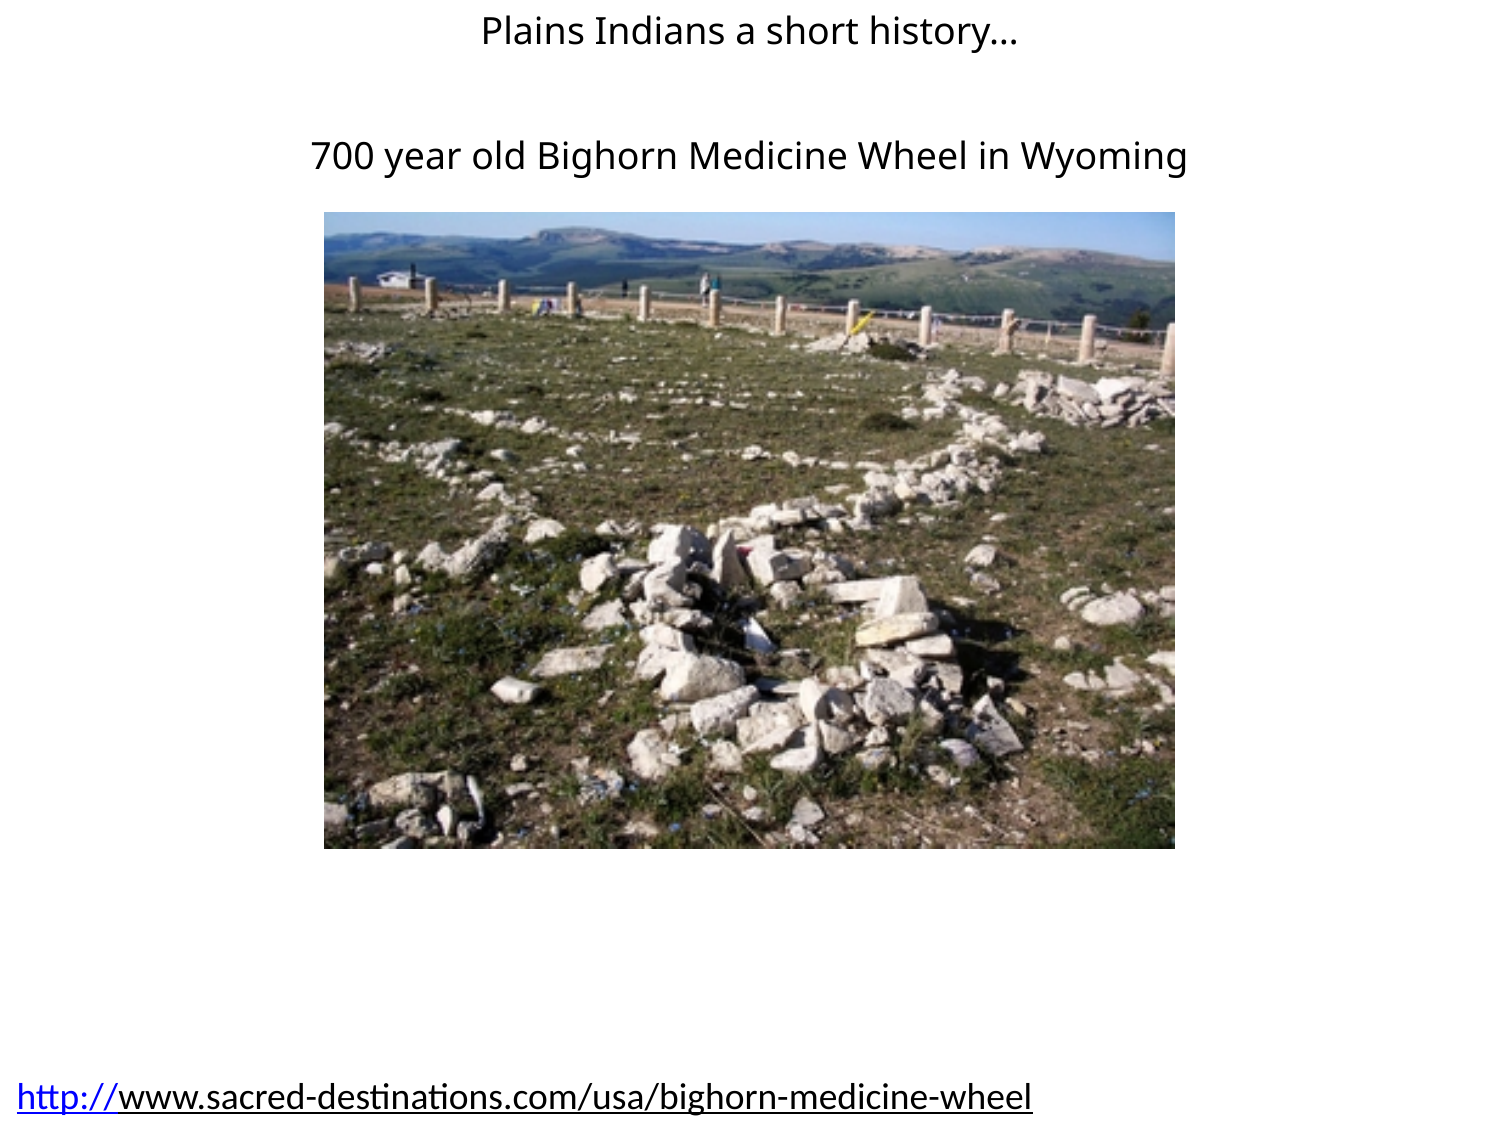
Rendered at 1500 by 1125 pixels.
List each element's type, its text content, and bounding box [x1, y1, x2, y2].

text_box Plains Indians a short history… [0, 0, 1500, 60]
picture [324, 212, 1176, 849]
text_box http://www.sacred-destinations.com/usa/bighorn-medicine-wheel [1, 1064, 1057, 1125]
text_box 700 year old Bighorn Medicine Wheel in Wyoming [0, 124, 1500, 185]
